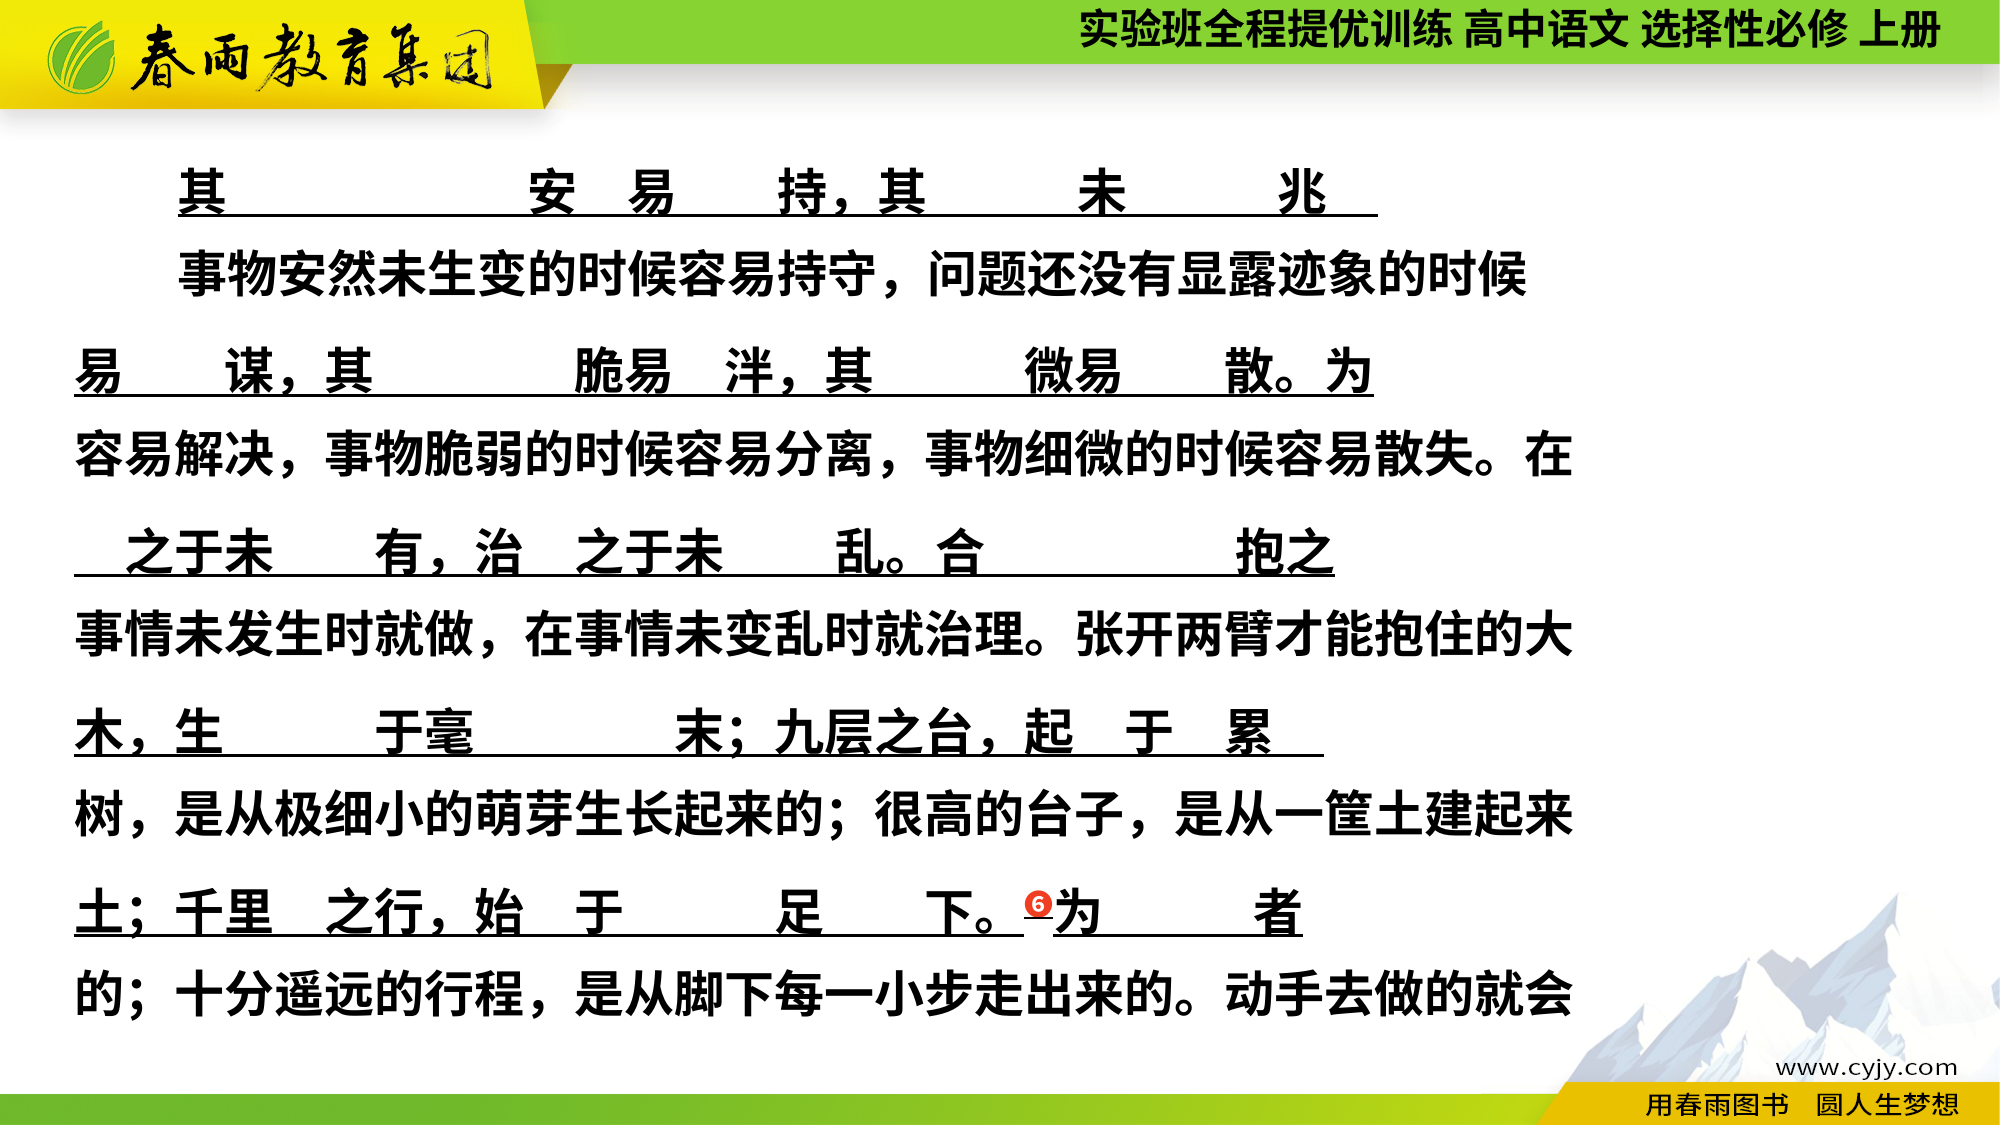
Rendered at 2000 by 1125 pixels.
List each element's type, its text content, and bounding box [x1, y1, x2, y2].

text_box 事物安然未生变的时候容易持守，问题还没有显露迹象的时候 容易解决，事物脆弱的时候容易分离，事物细微的时候容易散失。在 事情未发生时就做，在事情未变乱时就治理。张开两臂才能抱住的大 树，是从极细小的萌芽生长起来的；很高的台子，是从一筐土建起来 的；十分遥远的行程，是从脚下每一小步走出来的。动手去做的就会 [59, 205, 1944, 1031]
picture [0, 0, 2000, 1125]
